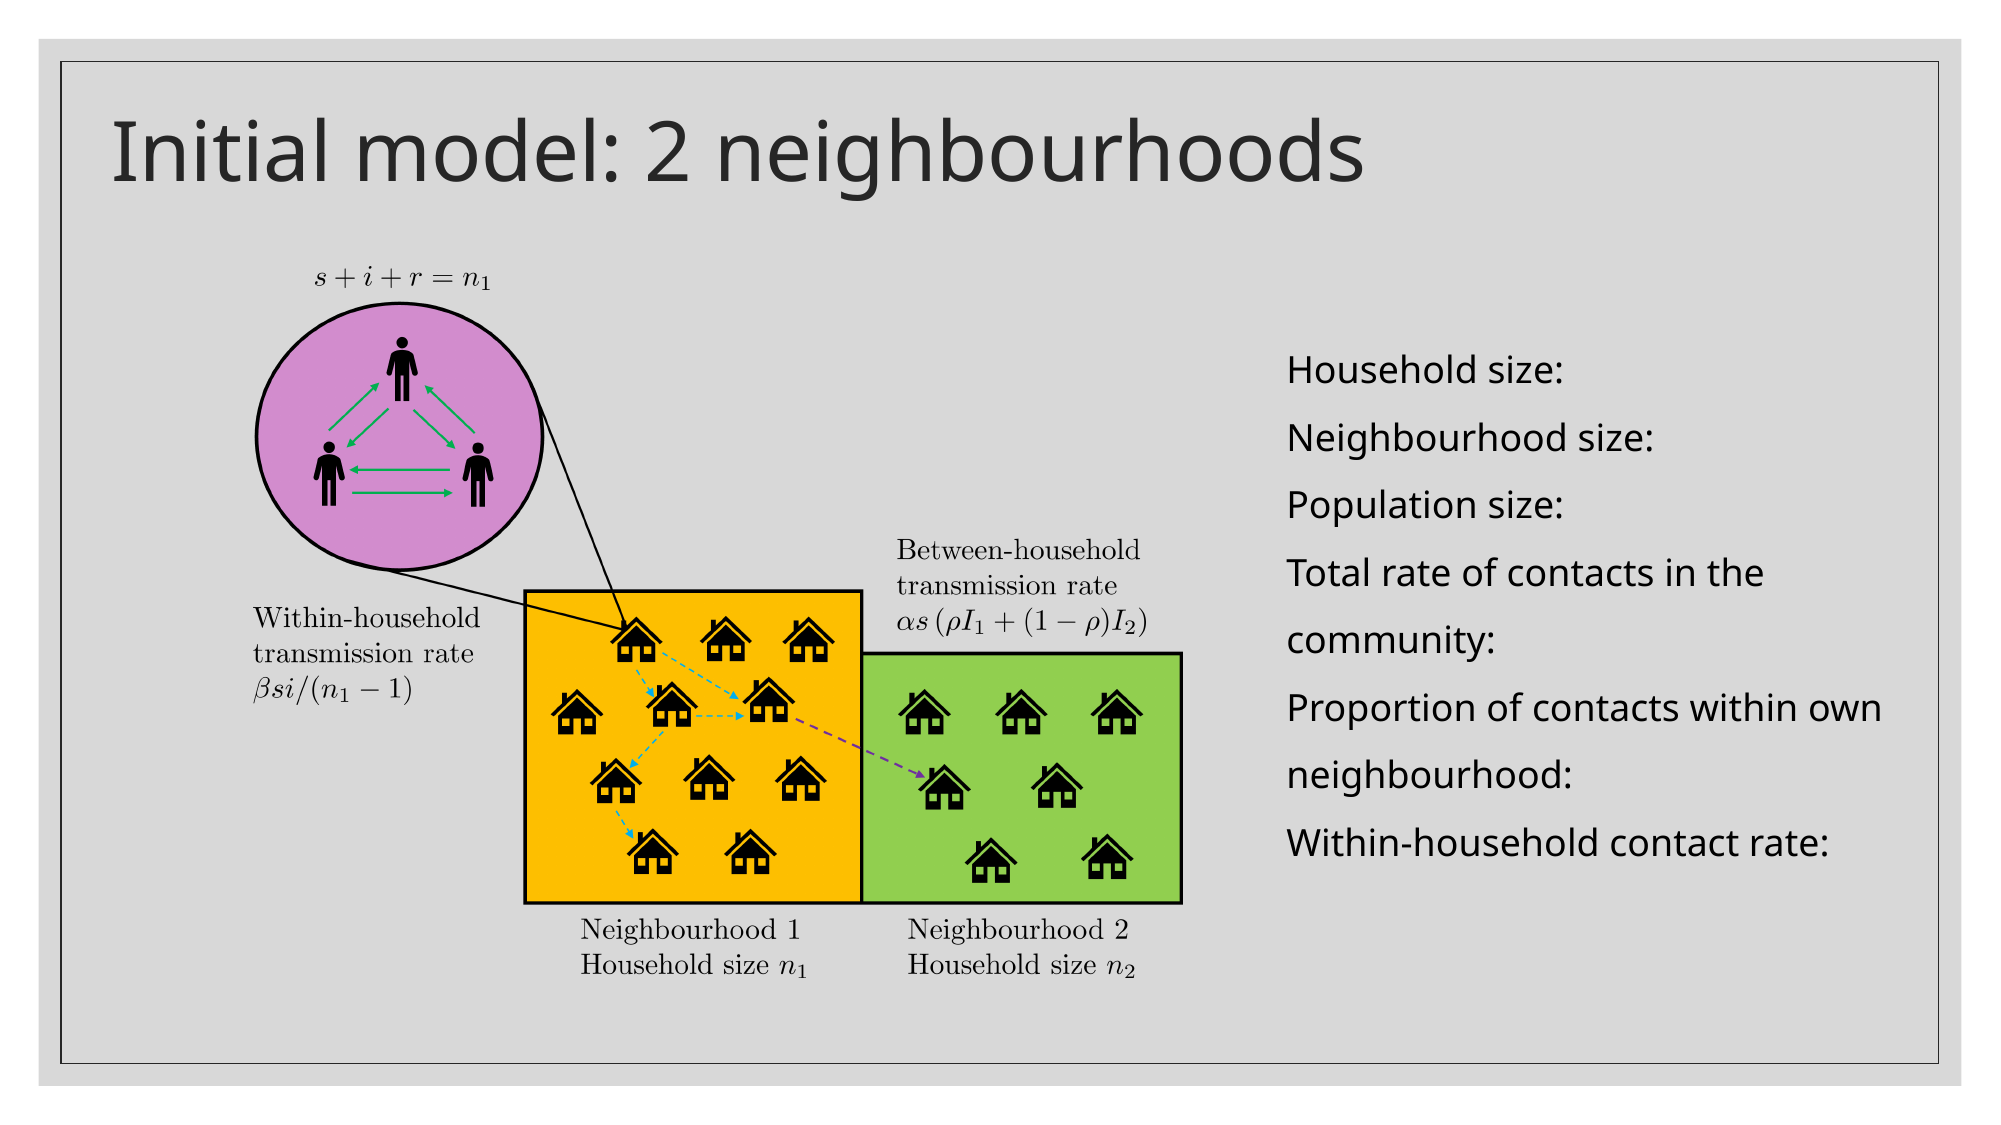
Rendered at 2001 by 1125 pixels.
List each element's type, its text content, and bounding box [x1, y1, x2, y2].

picture [253, 266, 1183, 978]
title Initial model: 2 neighbourhoods [96, 41, 1746, 267]
